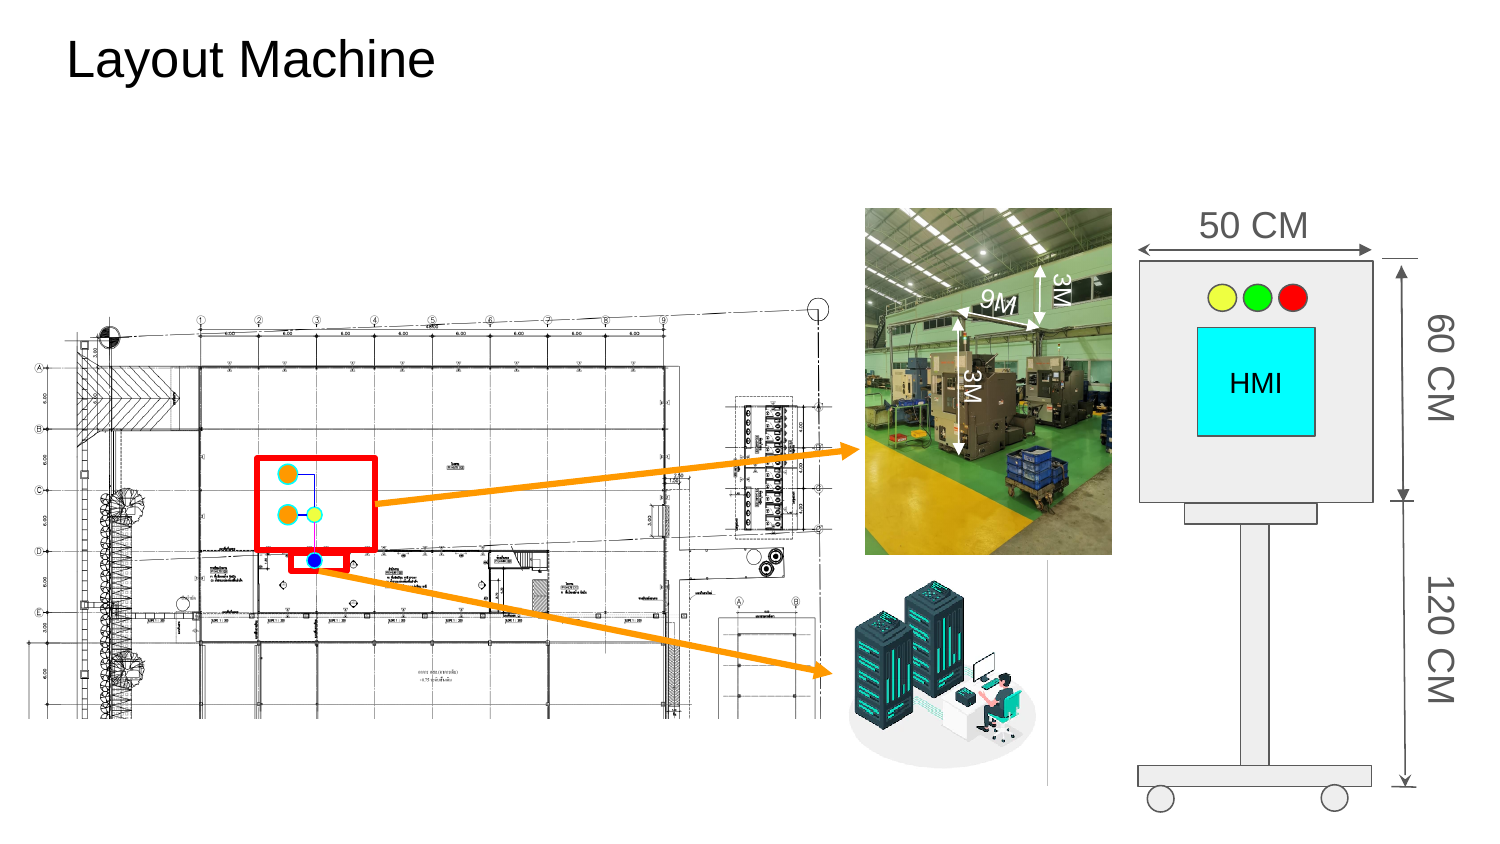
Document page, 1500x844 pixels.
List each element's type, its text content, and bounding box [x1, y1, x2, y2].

picture [865, 208, 1112, 555]
title Layout Machine [51, 10, 464, 104]
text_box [956, 309, 1036, 328]
text_box [1184, 503, 1317, 525]
text_box [1240, 525, 1269, 765]
text_box 60 CM [1410, 298, 1481, 505]
text_box [1243, 284, 1272, 312]
text_box 50 CM [1183, 186, 1391, 262]
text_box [374, 448, 860, 505]
text_box [1139, 260, 1374, 503]
text_box [1321, 784, 1348, 812]
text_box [318, 570, 834, 675]
text_box [1147, 785, 1175, 813]
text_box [289, 481, 323, 500]
text_box 120 CM [1410, 559, 1481, 766]
picture [7, 290, 1048, 788]
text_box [1401, 510, 1406, 784]
text_box [1208, 284, 1237, 312]
text_box [1278, 284, 1308, 312]
text_box [1137, 765, 1372, 787]
text_box HMI [1197, 327, 1315, 436]
